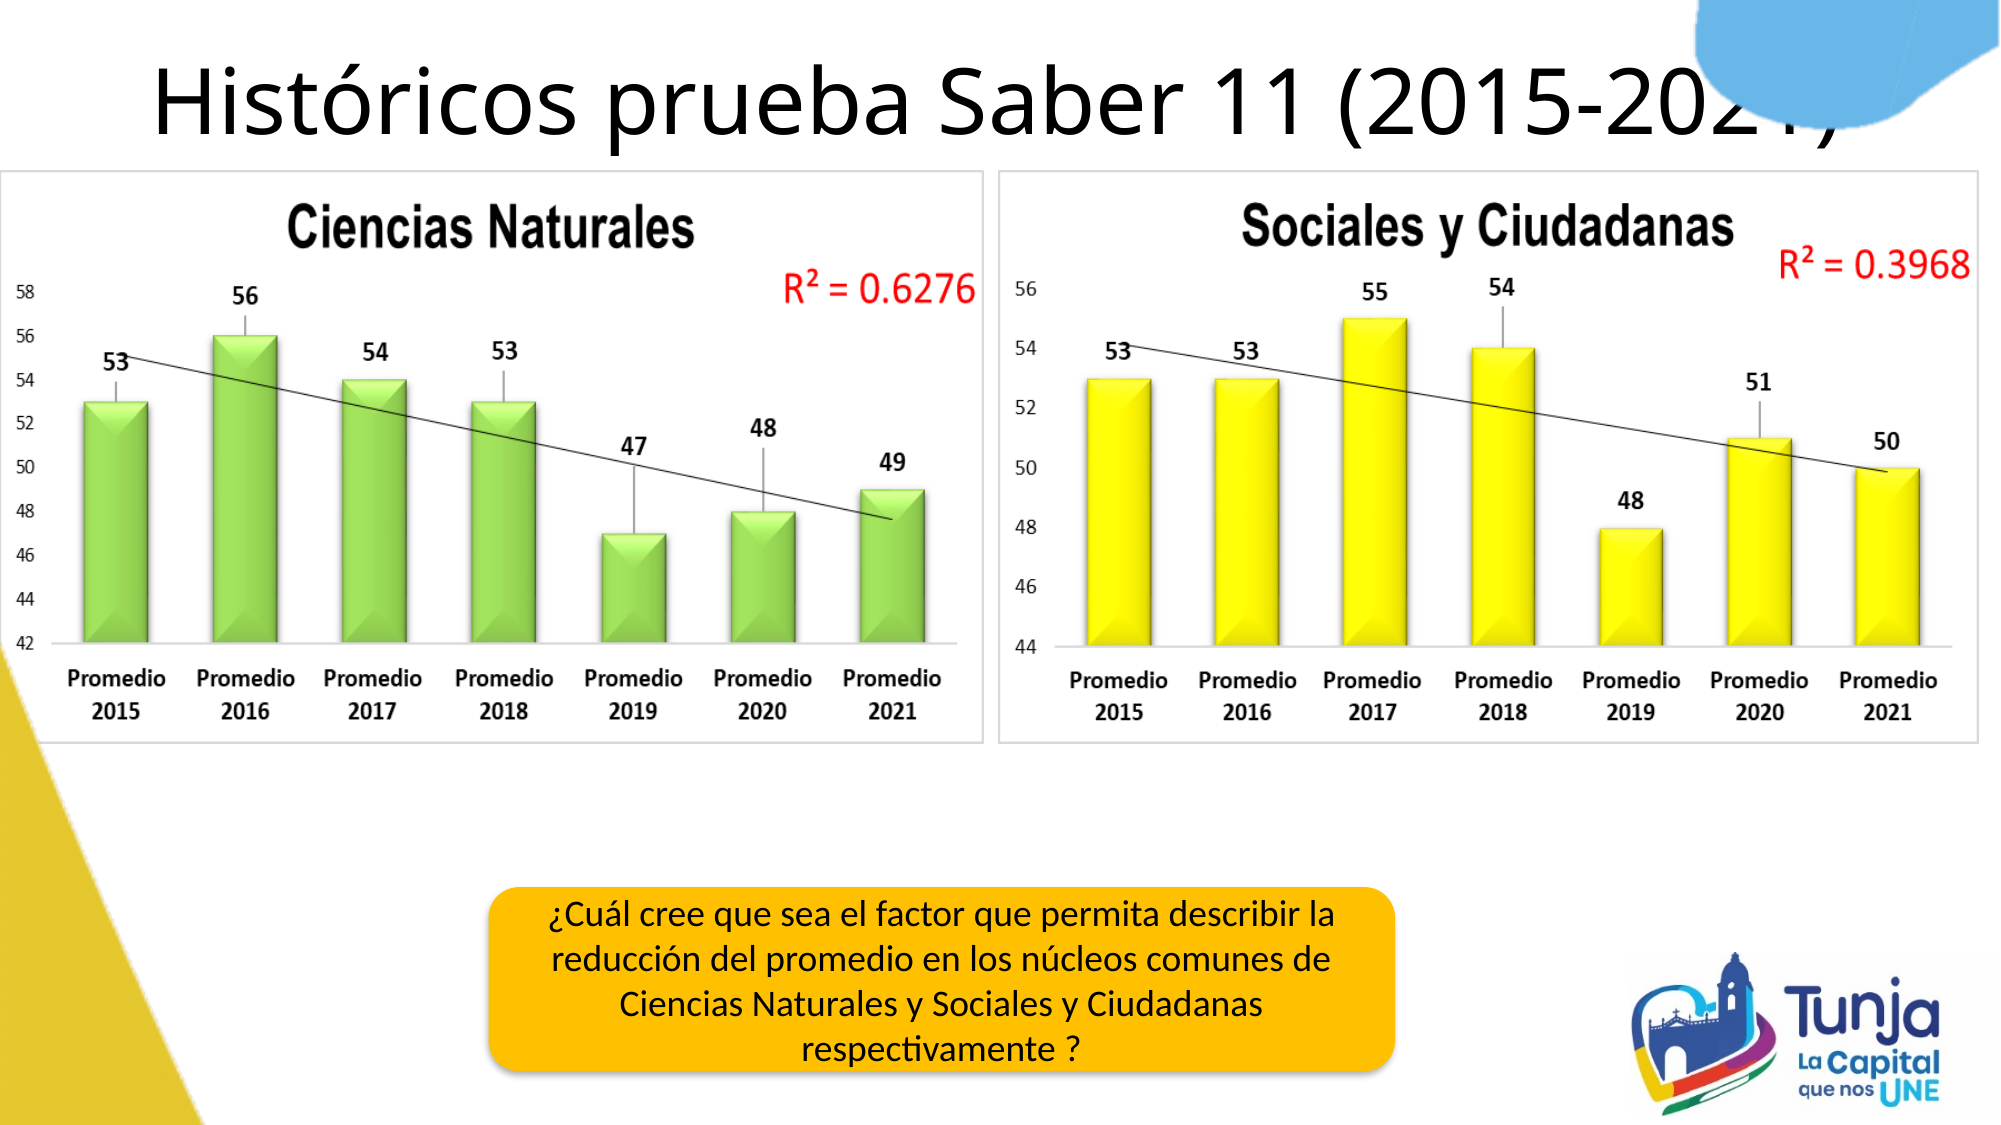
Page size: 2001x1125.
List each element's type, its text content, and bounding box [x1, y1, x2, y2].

picture [1628, 952, 2000, 1119]
text_box ¿Cuál cree que sea el factor que permita describir la reducción del promedio en los núcleos comunes de Ciencias Naturales y Sociales y Ciudadanas respectivamente ? [486, 885, 1397, 1073]
picture [1658, 0, 2000, 142]
picture [998, 170, 1979, 744]
picture [0, 170, 984, 1125]
title Históricos prueba Saber 11 (2015-2021) [135, 0, 1861, 214]
